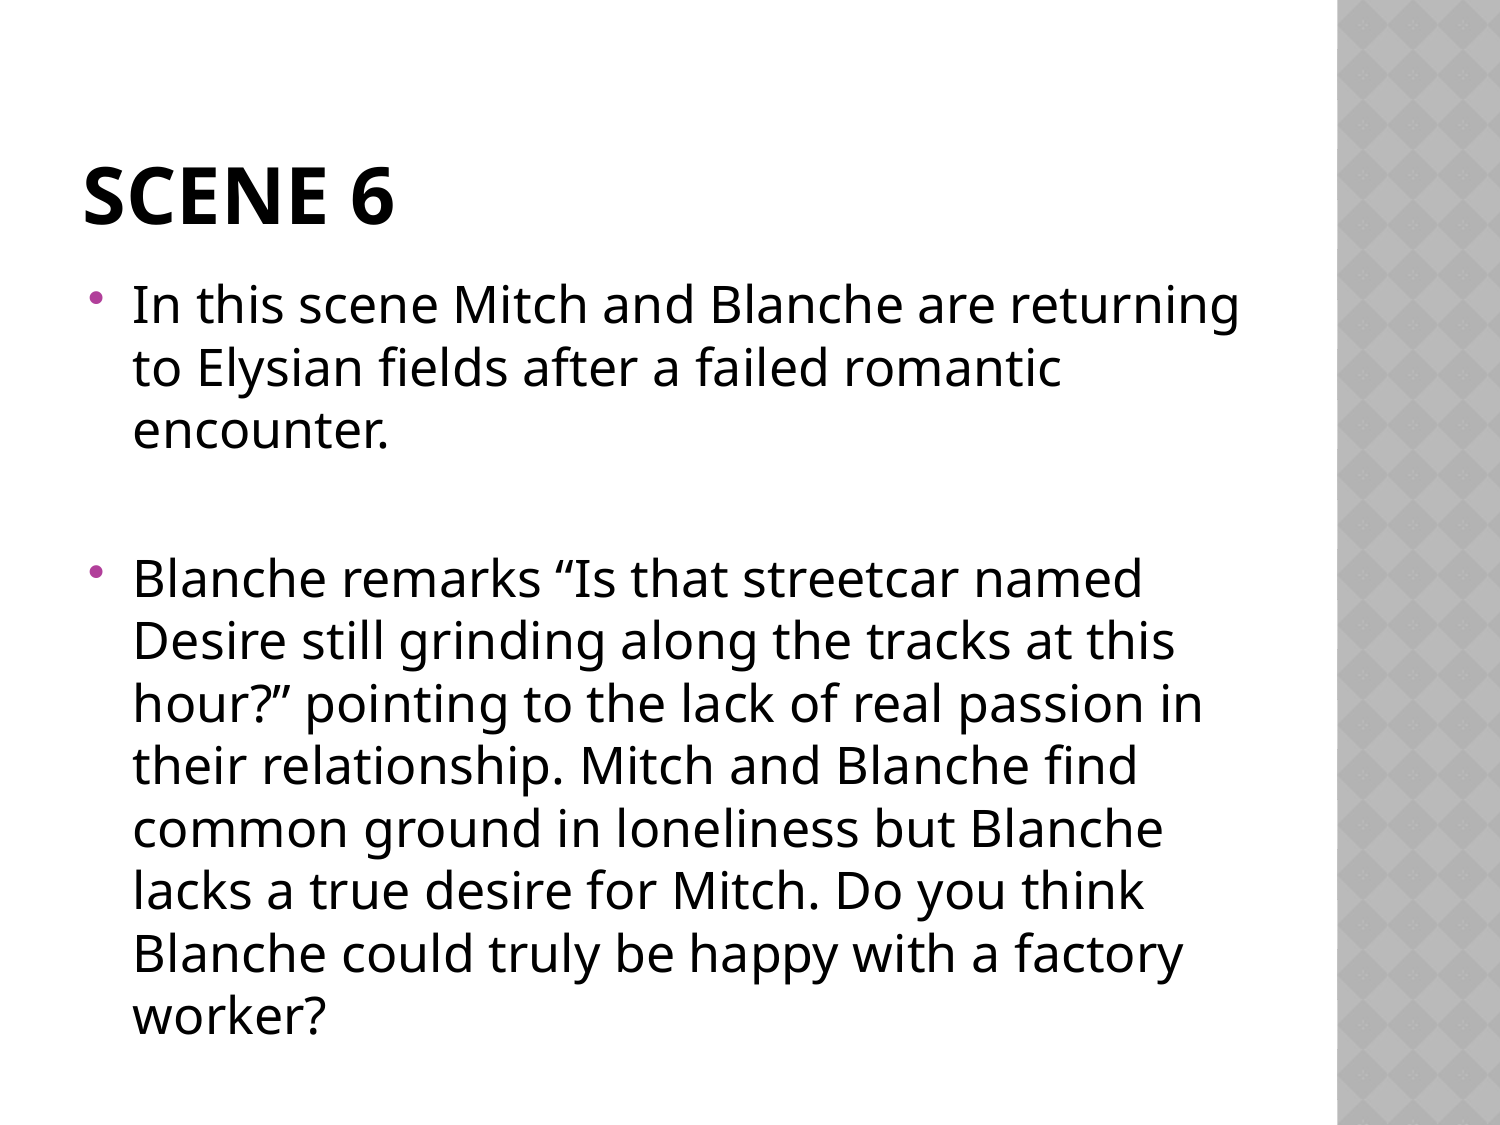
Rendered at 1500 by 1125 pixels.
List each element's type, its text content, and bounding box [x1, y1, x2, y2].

title Scene 6 [75, 52, 1263, 240]
list In this scene Mitch and Blanche are returning to Elysian fields after a failed romantic encounter. Blanche remarks “Is that streetcar named Desire still grinding along the tracks at this hour?” pointing to the lack of real passion in their relationship. Mitch and Blanche find common ground in loneliness but Blanche lacks a true desire for Mitch. Do you think Blanche could truly be happy with a factory worker? [75, 264, 1263, 1059]
